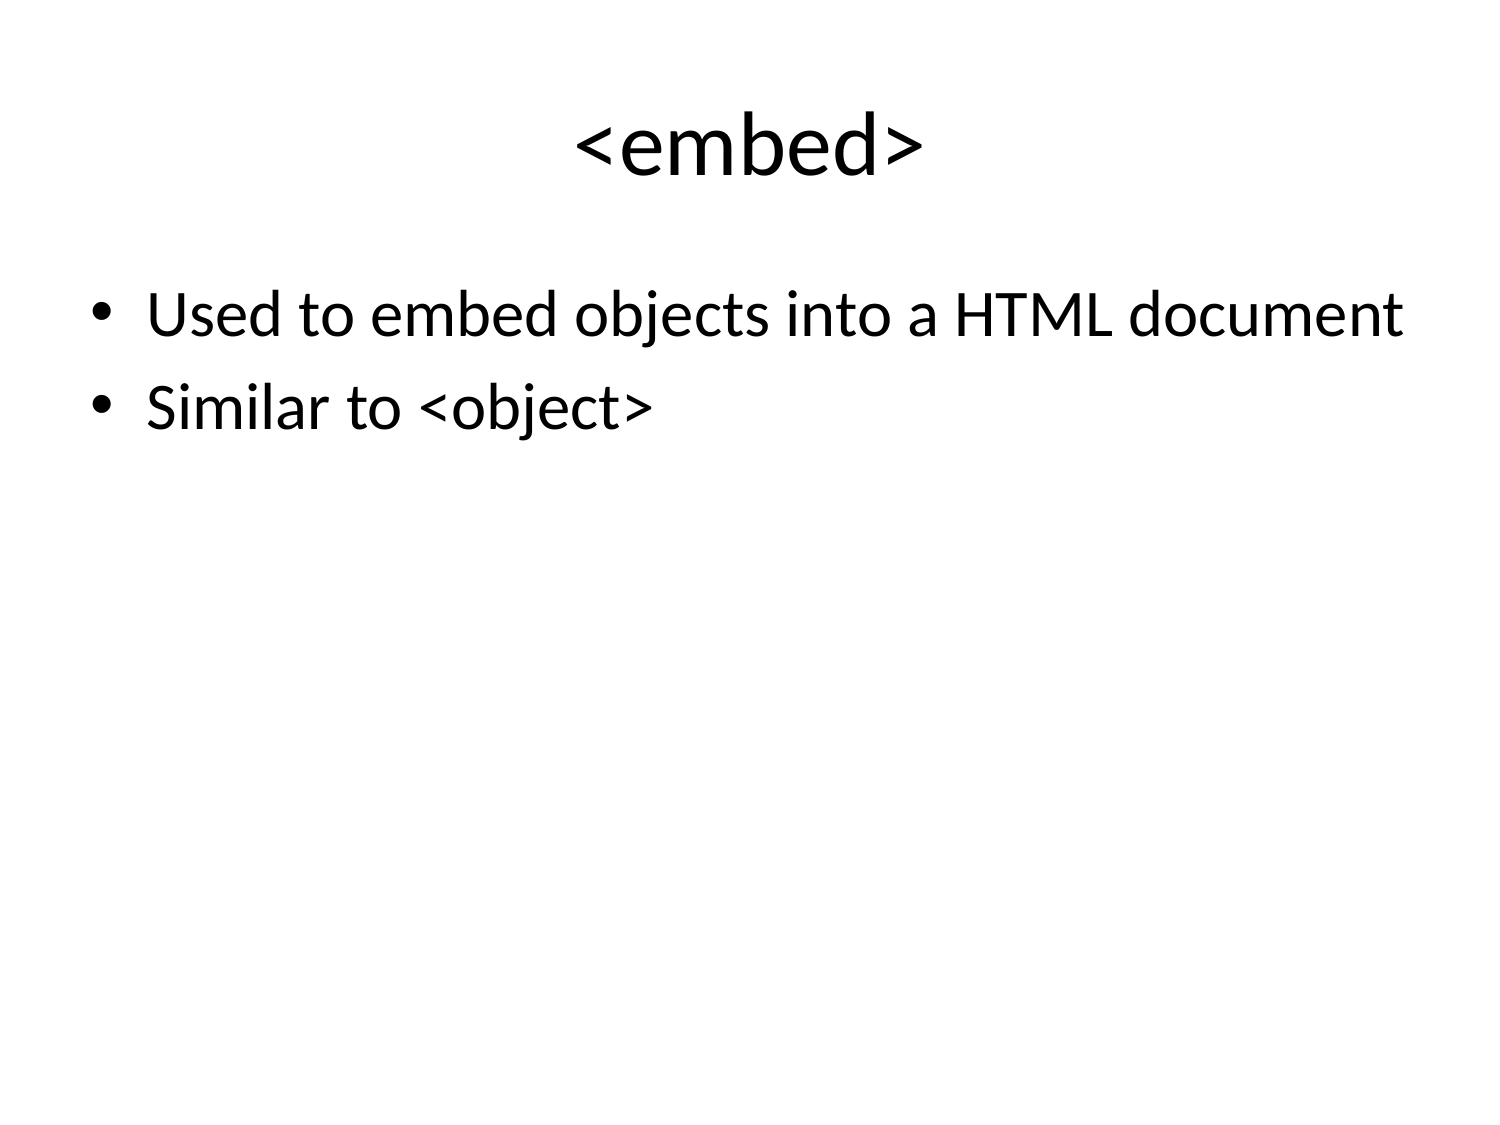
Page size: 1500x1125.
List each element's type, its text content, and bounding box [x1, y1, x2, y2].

title <embed> [75, 45, 1425, 233]
list Used to embed objects into a HTML document Similar to <object> [75, 262, 1425, 1005]
